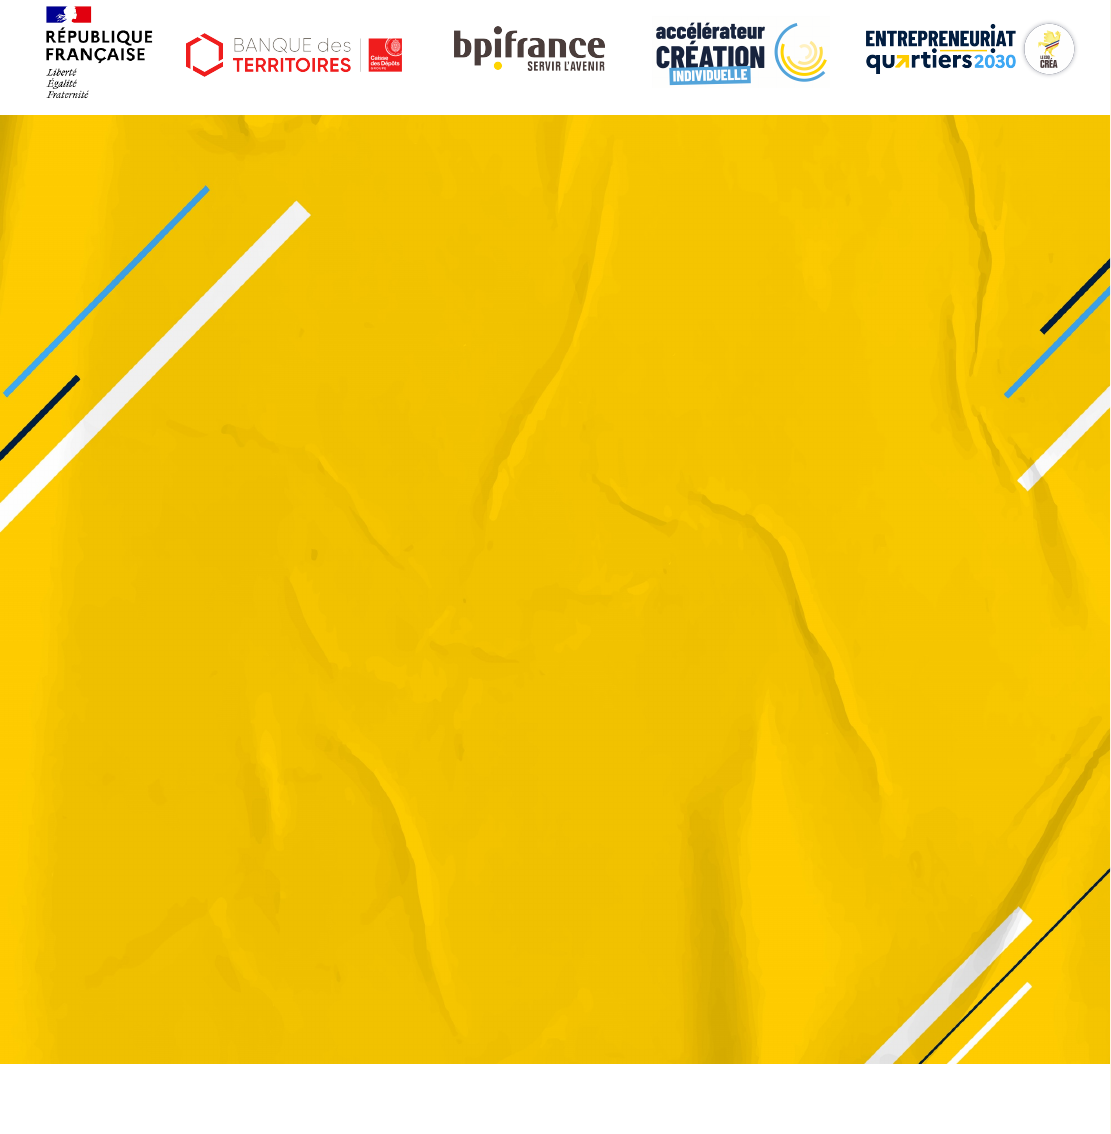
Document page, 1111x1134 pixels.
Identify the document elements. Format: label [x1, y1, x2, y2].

picture [186, 33, 402, 77]
picture [866, 17, 1081, 81]
picture [454, 26, 605, 71]
picture [0, 115, 1111, 1064]
picture [30, 0, 168, 114]
picture [652, 16, 830, 88]
